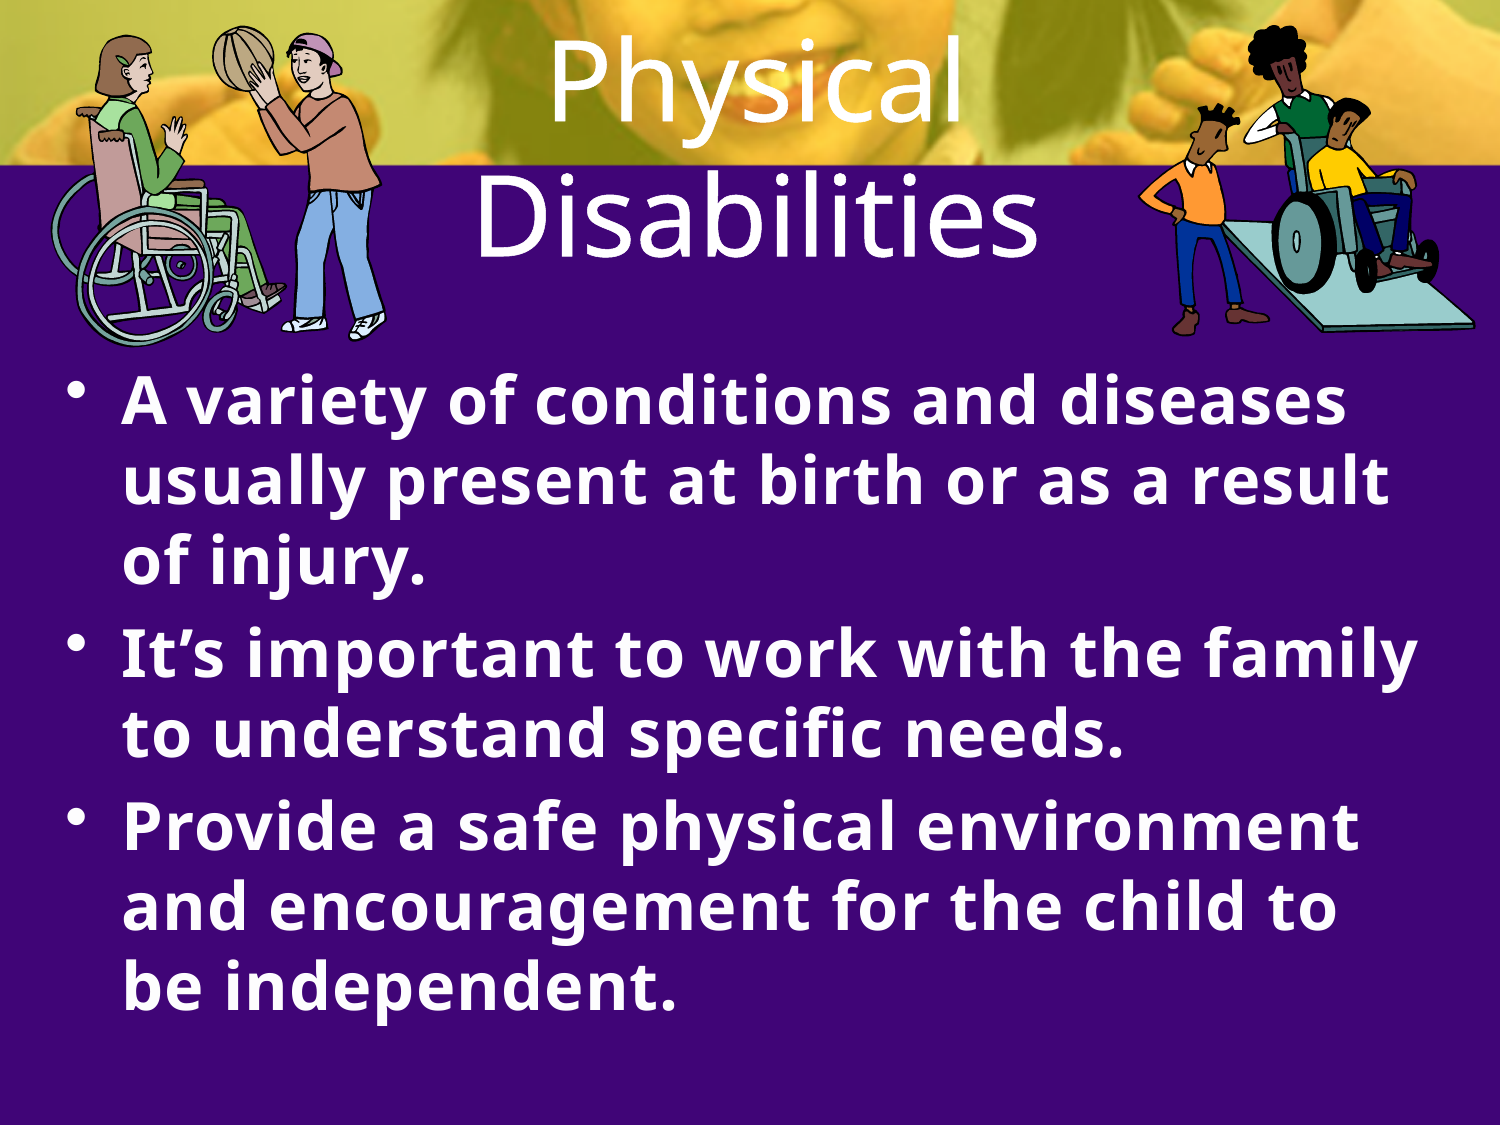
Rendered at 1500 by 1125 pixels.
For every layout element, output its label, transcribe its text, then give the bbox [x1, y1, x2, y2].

picture [0, 0, 1500, 1125]
title Physical Disabilities [391, 87, 1132, 201]
list A variety of conditions and diseases usually present at birth or as a result of injury. It’s important to work with the family to understand specific needs. Provide a safe physical environment and encouragement for the child to be independent. [49, 349, 1438, 988]
